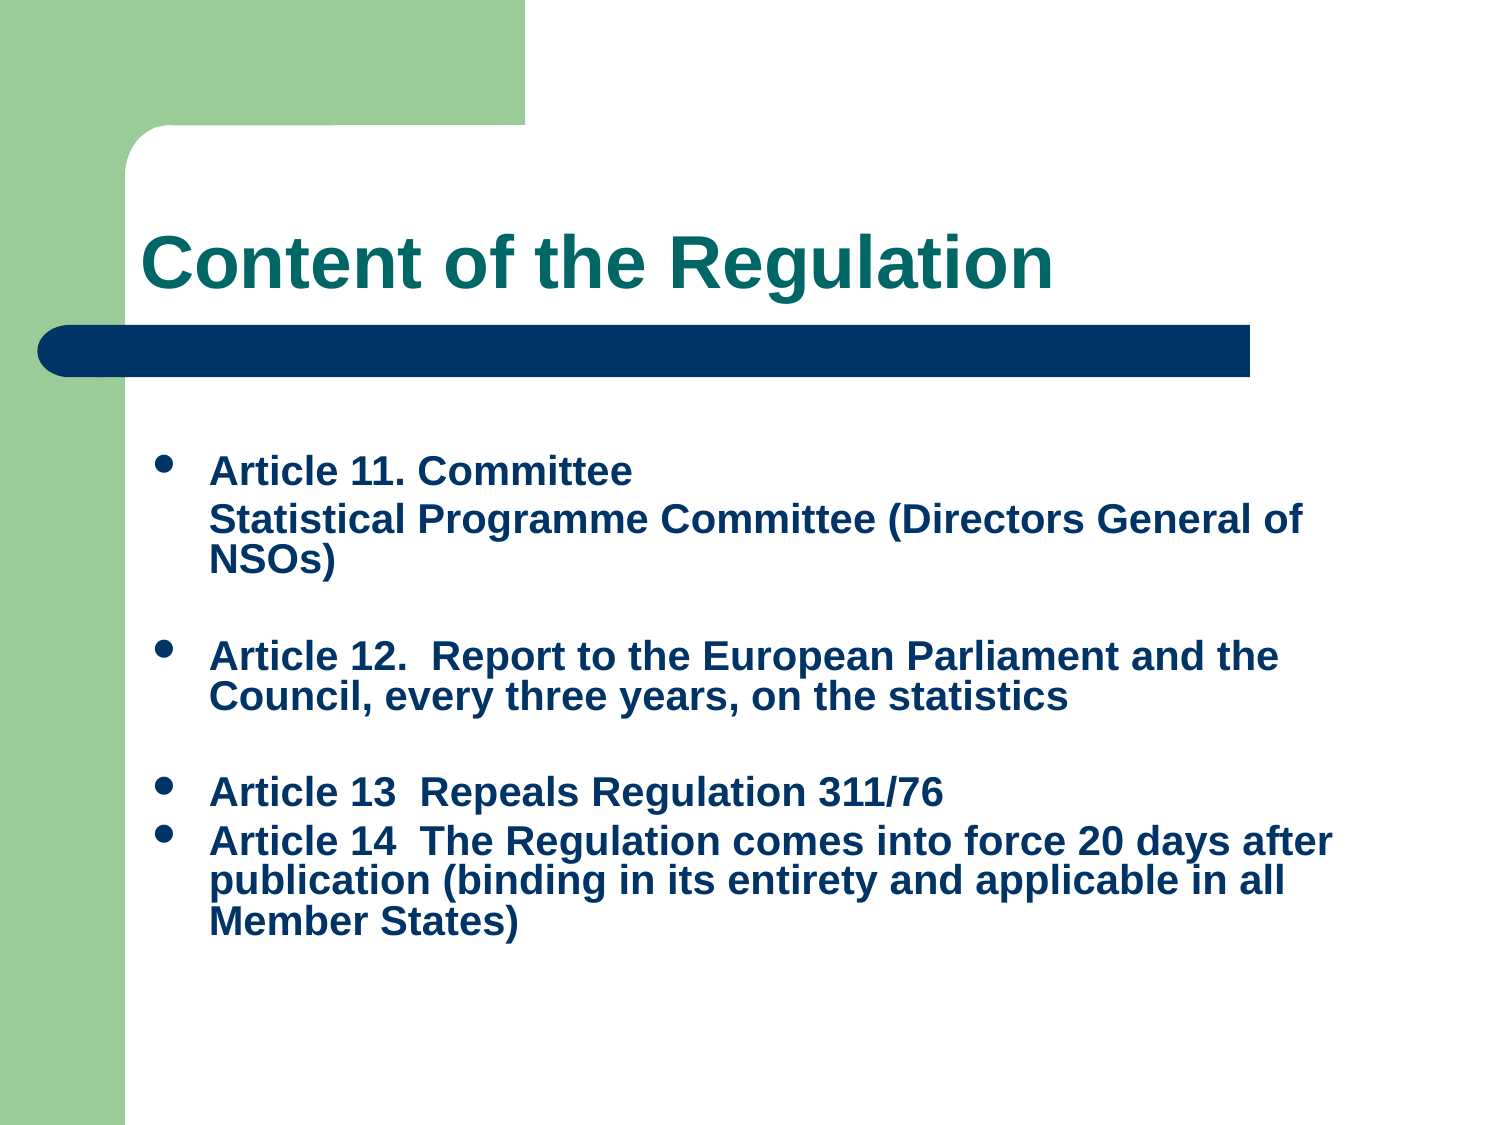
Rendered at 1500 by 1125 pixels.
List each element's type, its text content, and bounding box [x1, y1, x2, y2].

list Article 11. Committee Statistical Programme Committee (Directors General of NSOs) Article 12. Report to the European Parliament and the Council, every three years, on the statistics Article 13 Repeals Regulation 311/76 Article 14 The Regulation comes into force 20 days after publication (binding in its entirety and applicable in all Member States) [137, 387, 1400, 999]
title Content of the Regulation [124, 124, 1426, 313]
